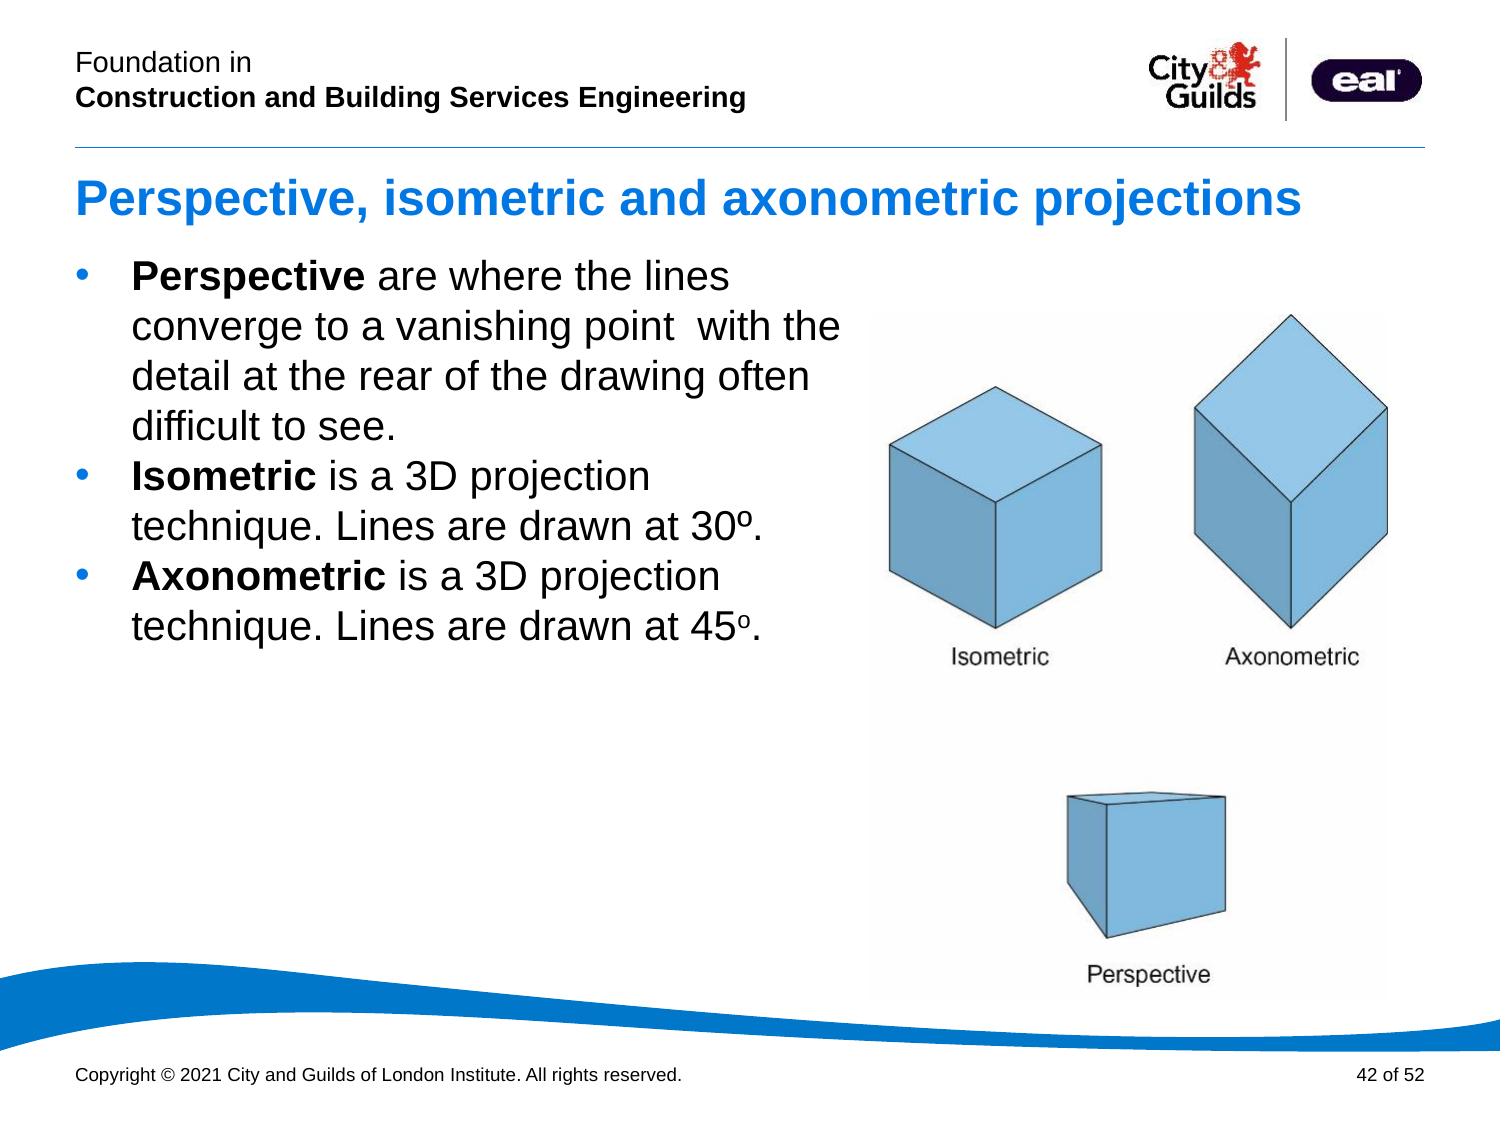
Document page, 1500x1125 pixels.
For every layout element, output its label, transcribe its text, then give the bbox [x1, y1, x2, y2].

picture [867, 314, 1389, 1003]
list Perspective are where the lines converge to a vanishing point with the detail at the rear of the drawing often difficult to see. Isometric is a 3D projection technique. Lines are drawn at 30º. Axonometric is a 3D projection technique. Lines are drawn at 45o. [74, 248, 845, 462]
picture [1149, 38, 1422, 121]
title Perspective, isometric and axonometric projections [74, 165, 1426, 229]
